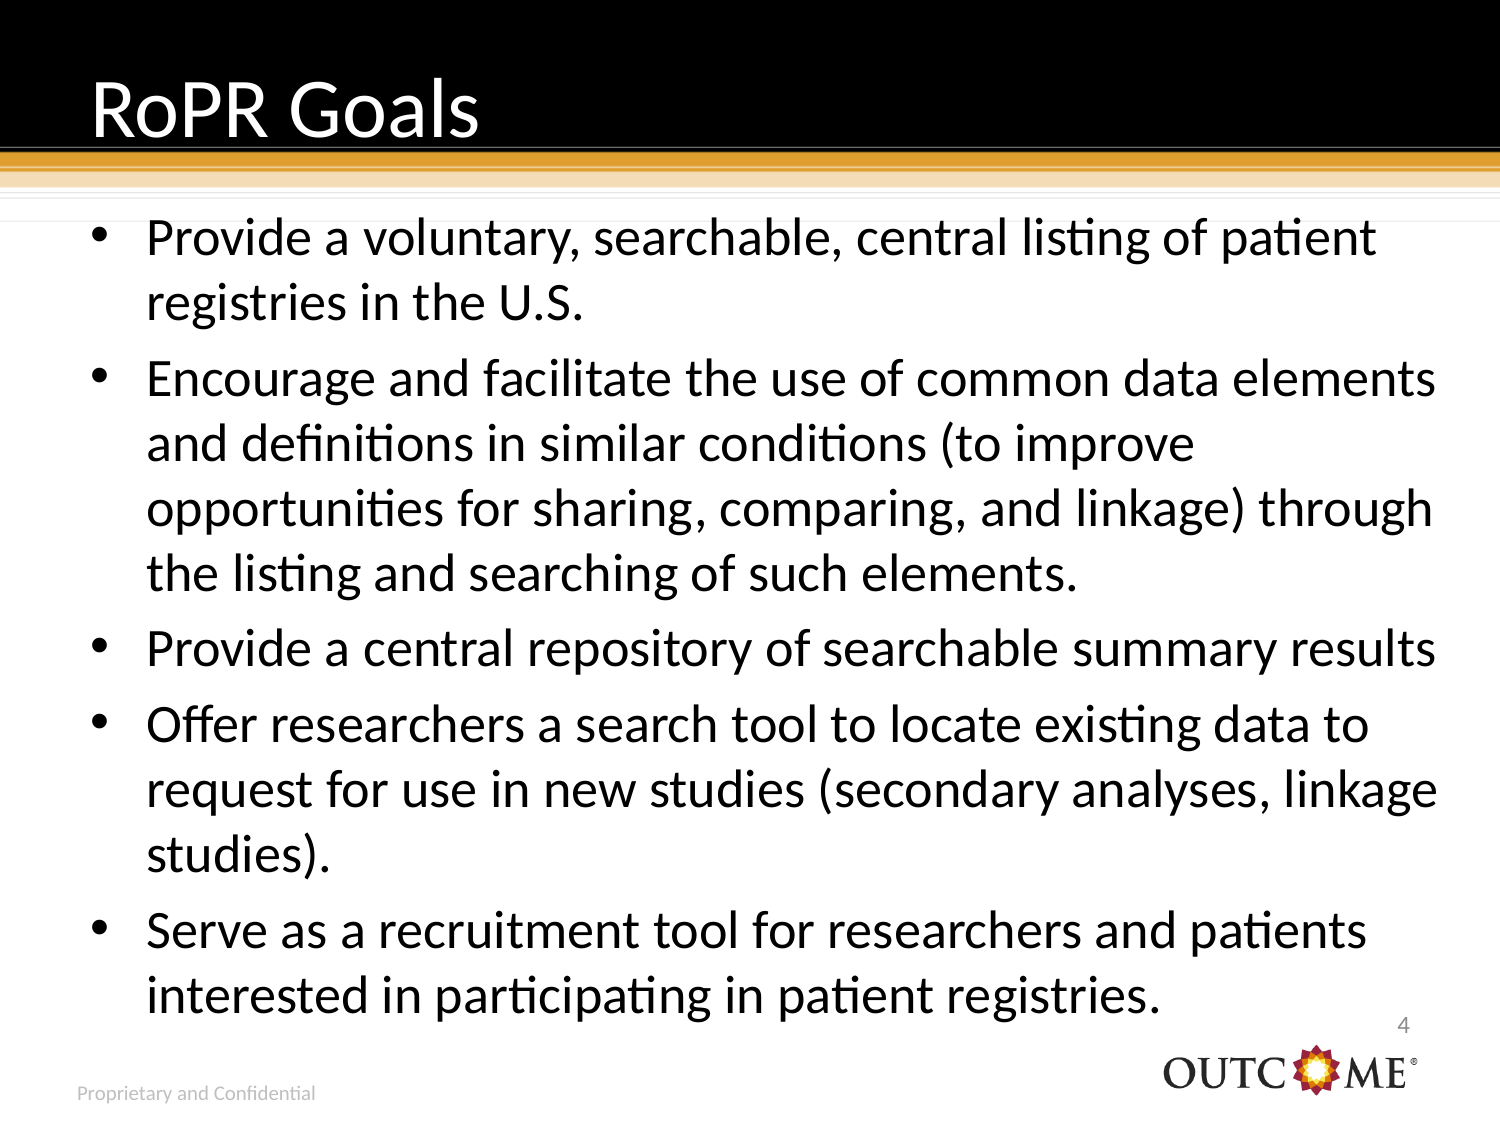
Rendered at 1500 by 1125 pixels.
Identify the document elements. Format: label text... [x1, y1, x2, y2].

list Provide a voluntary, searchable, central listing of patient registries in the U.S. Encourage and facilitate the use of common data elements and definitions in similar conditions (to improve opportunities for sharing, comparing, and linkage) through the listing and searching of such elements. Provide a central repository of searchable summary results Offer researchers a search tool to locate existing data to request for use in new studies (secondary analyses, linkage studies). Serve as a recruitment tool for researchers and patients interested in participating in patient registries. [75, 193, 1475, 1025]
picture [1163, 1048, 1418, 1096]
slide_number 3 [1074, 999, 1425, 1048]
picture [0, 0, 1500, 223]
title RoPR Goals [75, 45, 1425, 163]
